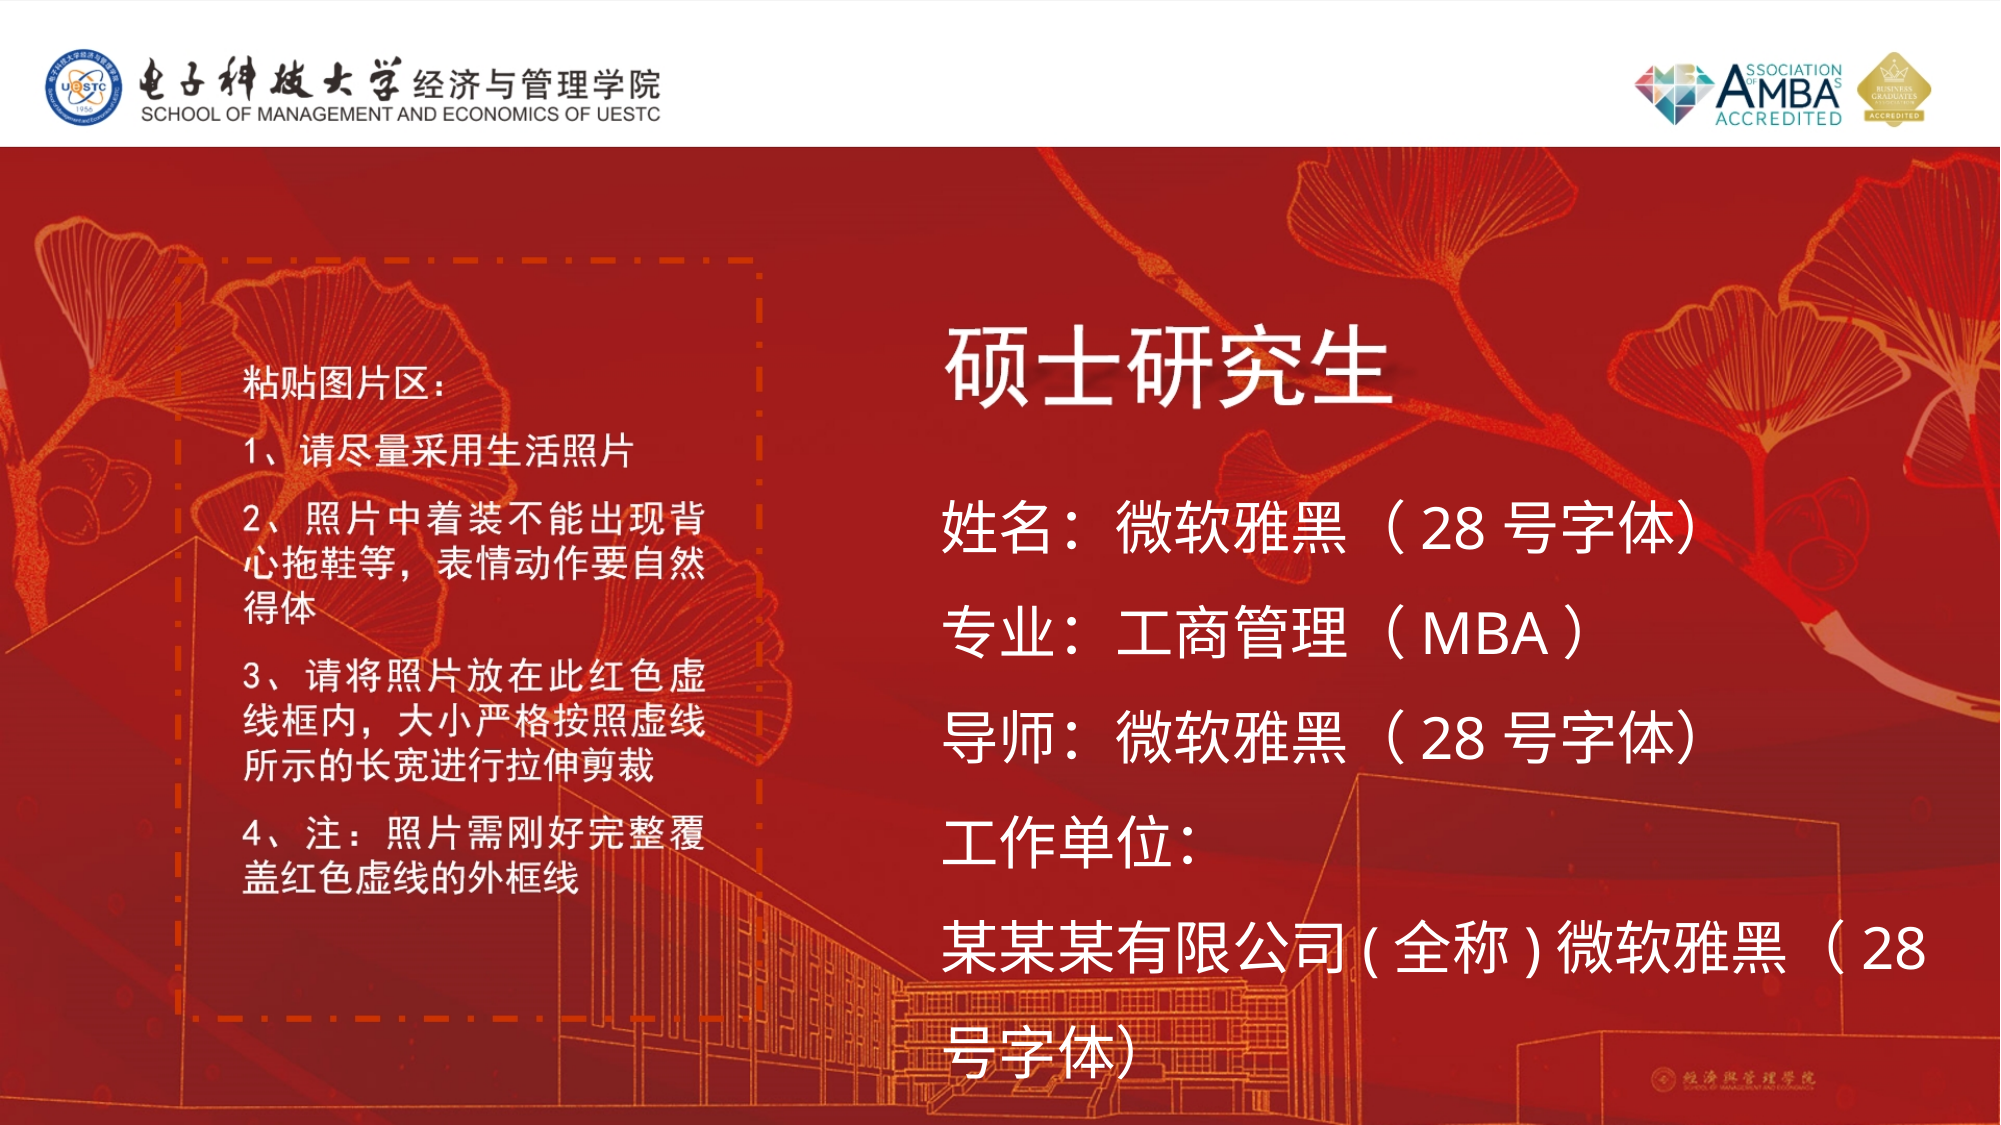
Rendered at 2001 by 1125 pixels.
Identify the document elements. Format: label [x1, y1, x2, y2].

list [0, 0, 2000, 1125]
